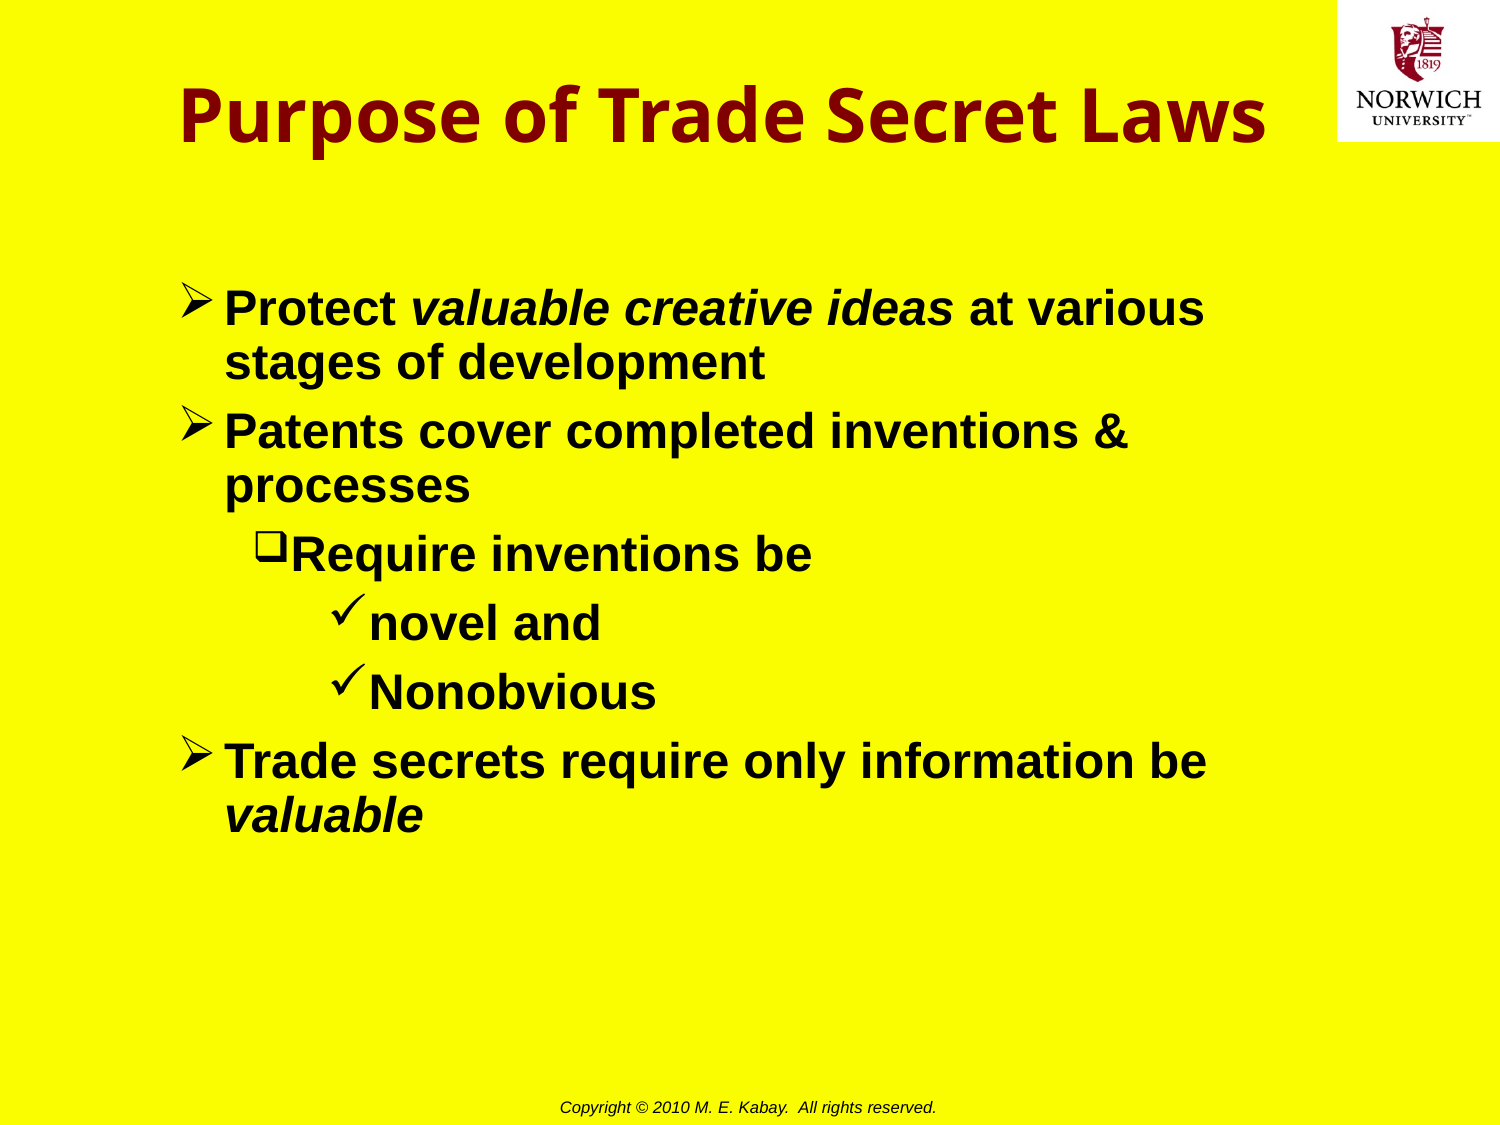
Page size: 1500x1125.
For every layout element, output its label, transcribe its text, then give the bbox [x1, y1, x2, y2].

title Purpose of Trade Secret Laws [161, 24, 1339, 213]
picture [1337, 0, 1500, 142]
list Protect valuable creative ideas at various stages of development Patents cover completed inventions & processes Require inventions be novel and Nonobvious Trade secrets require only information be valuable [161, 274, 1339, 1039]
